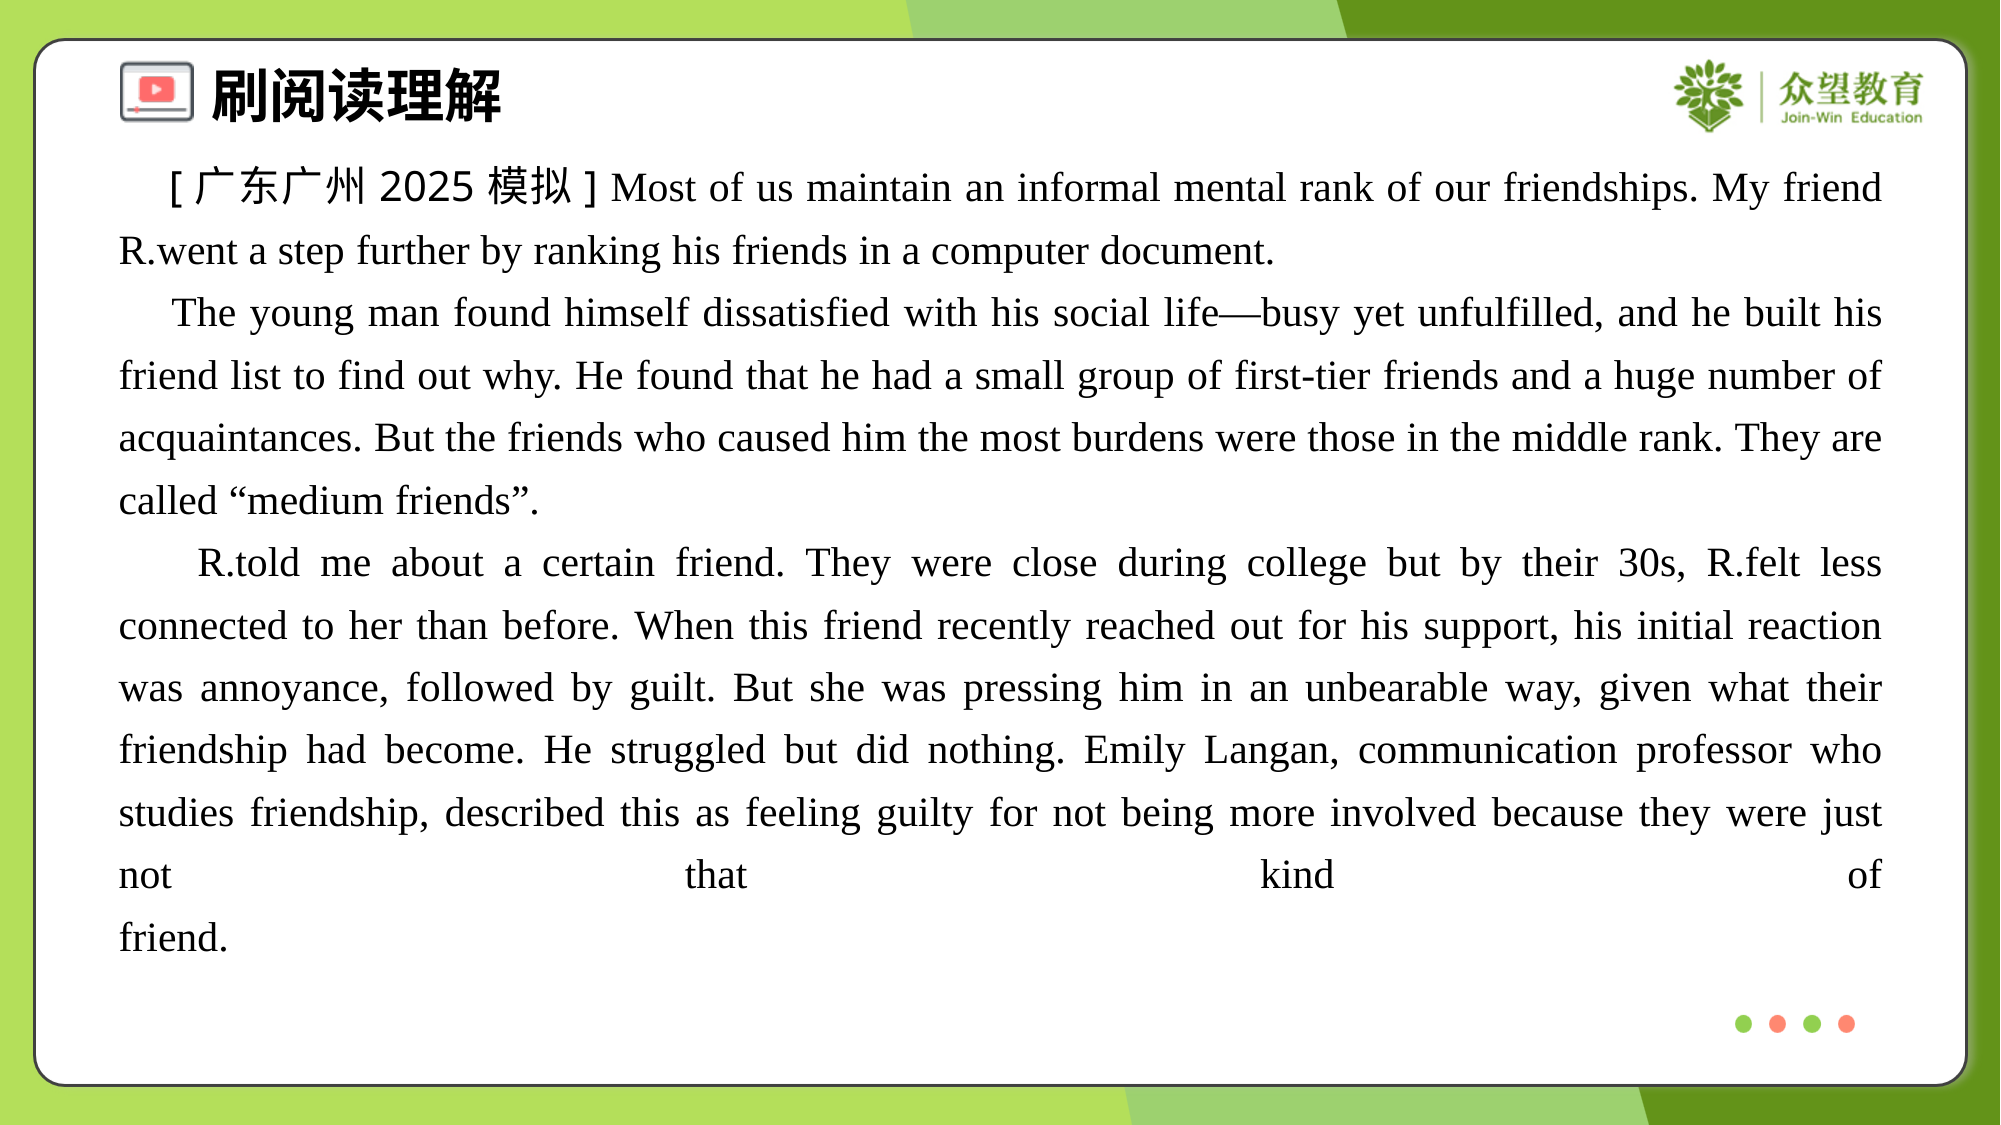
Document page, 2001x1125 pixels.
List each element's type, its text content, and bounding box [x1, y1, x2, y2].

picture [0, 0, 2000, 1125]
text_box [广东广州2025模拟] Most of us maintain an informal mental rank of our friendships. My friend R.went a step further by ranking his friends in a computer document. The young man found himself dissatisfied with his social life—busy yet unfulfilled, and he built his friend list to find out why. He found that he had a small group of first-tier friends and a huge number of acquaintances. But the friends who caused him the most burdens were those in the middle rank. They are called “medium friends”. R.told me about a certain friend. They were close during college but by their 30s, R.felt less connected to her than before. When this friend recently reached out for his support, his initial reaction was annoyance, followed by guilt. But she was pressing him in an unbearable way, given what their friendship had become. He struggled but did nothing. Emily Langan, communication professor who studies friendship, described this as feeling guilty for not being more involved because they were just not that kind of friend.#3 [118, 147, 1883, 892]
